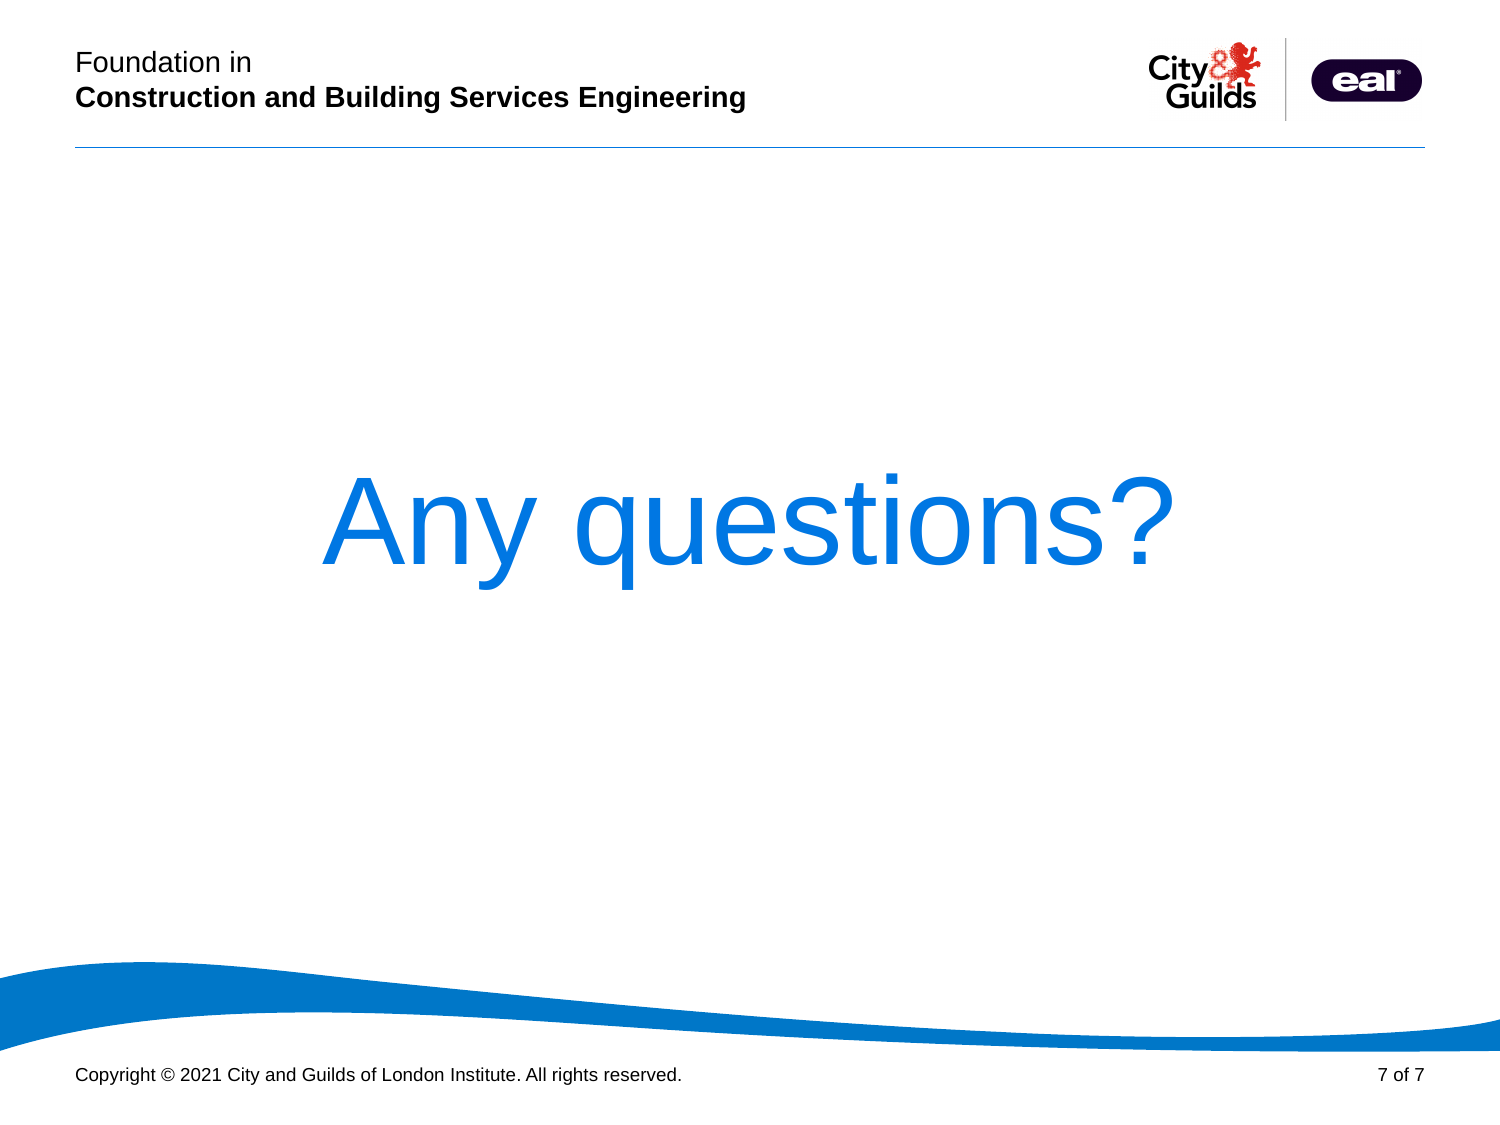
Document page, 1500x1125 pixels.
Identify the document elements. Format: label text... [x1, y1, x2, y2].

picture [1149, 38, 1422, 121]
list Any questions? [74, 247, 1426, 946]
